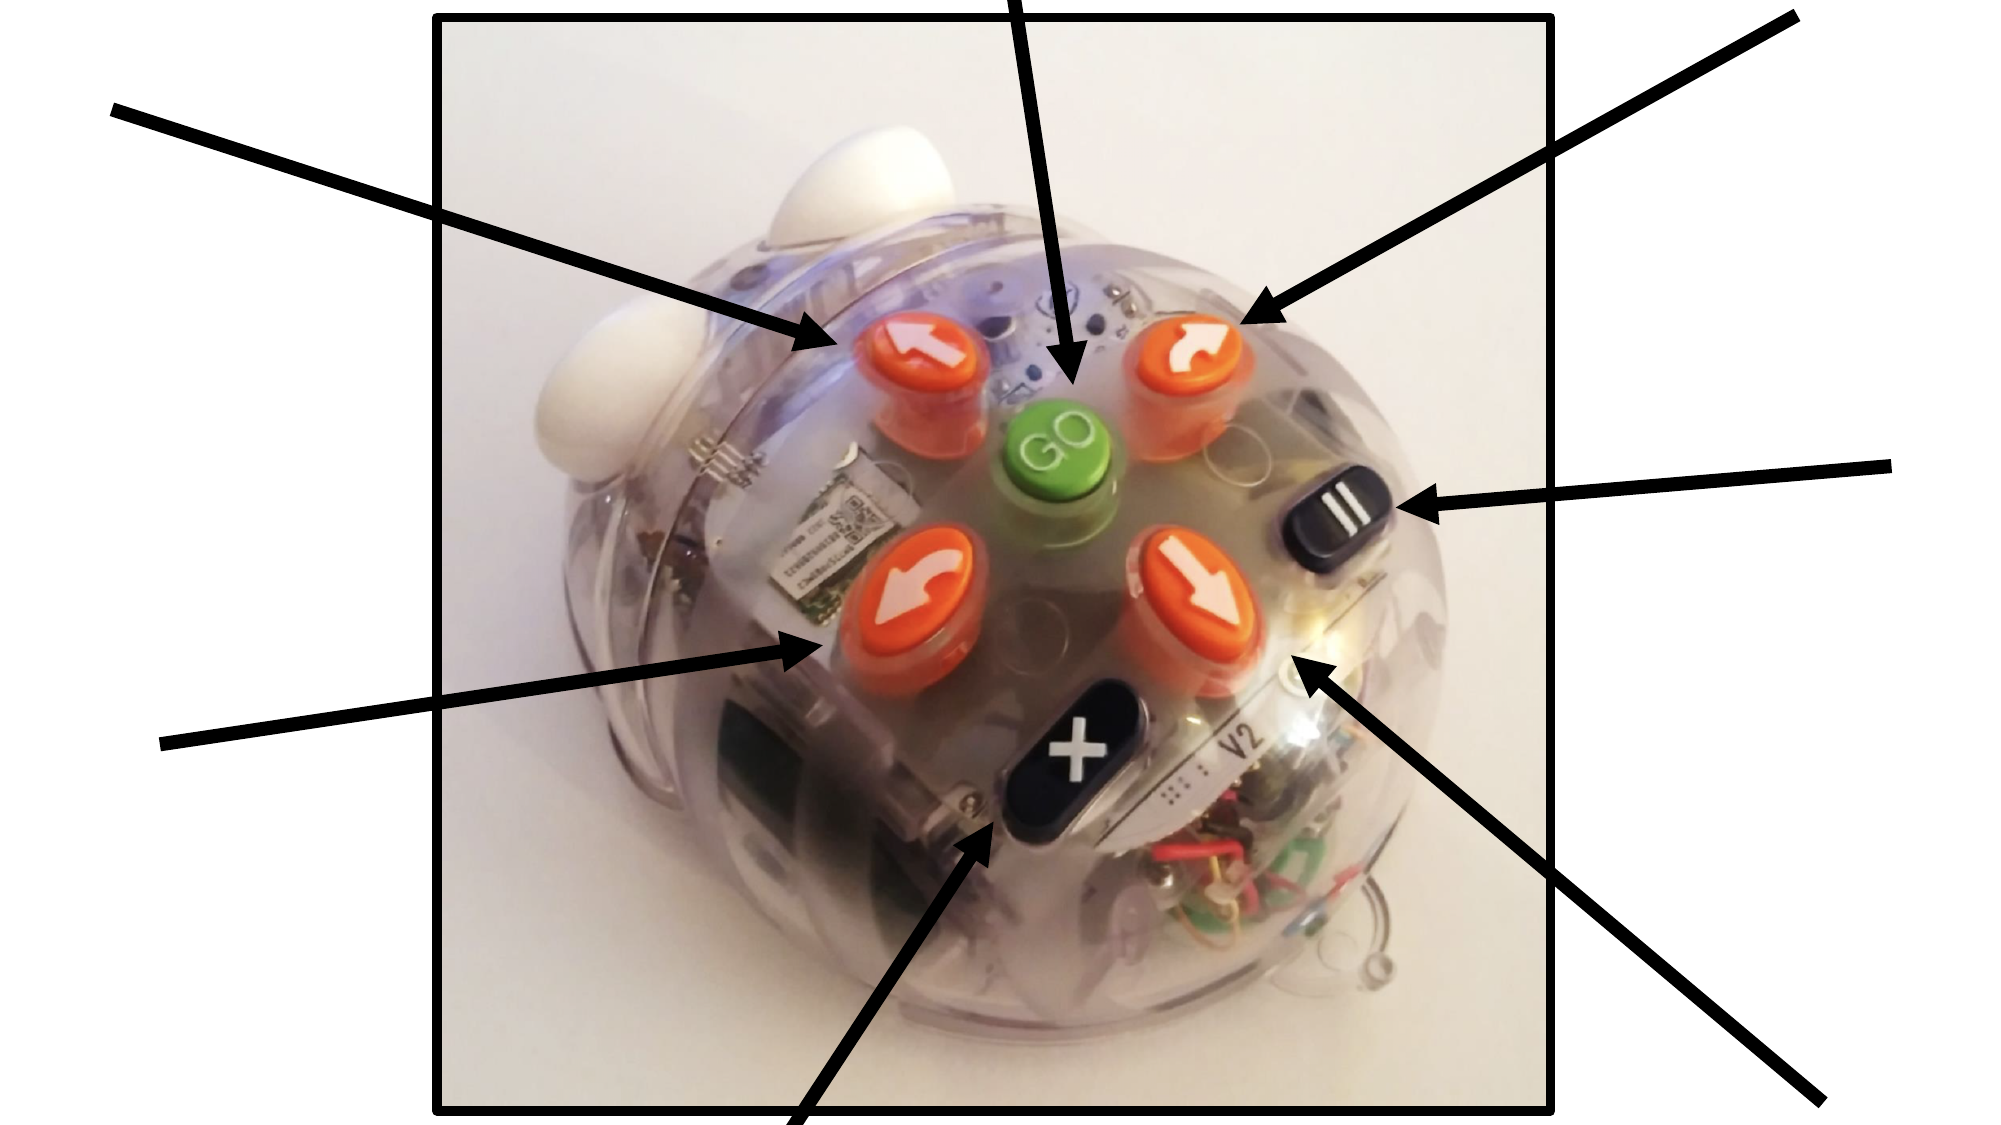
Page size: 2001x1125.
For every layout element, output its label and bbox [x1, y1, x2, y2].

text_box [1011, 0, 1074, 386]
text_box [111, 109, 838, 345]
text_box [1395, 466, 1892, 508]
picture [441, 22, 1546, 1107]
text_box [159, 645, 823, 745]
text_box [1291, 655, 1824, 1103]
text_box [781, 821, 994, 1125]
text_box [1239, 14, 1797, 325]
